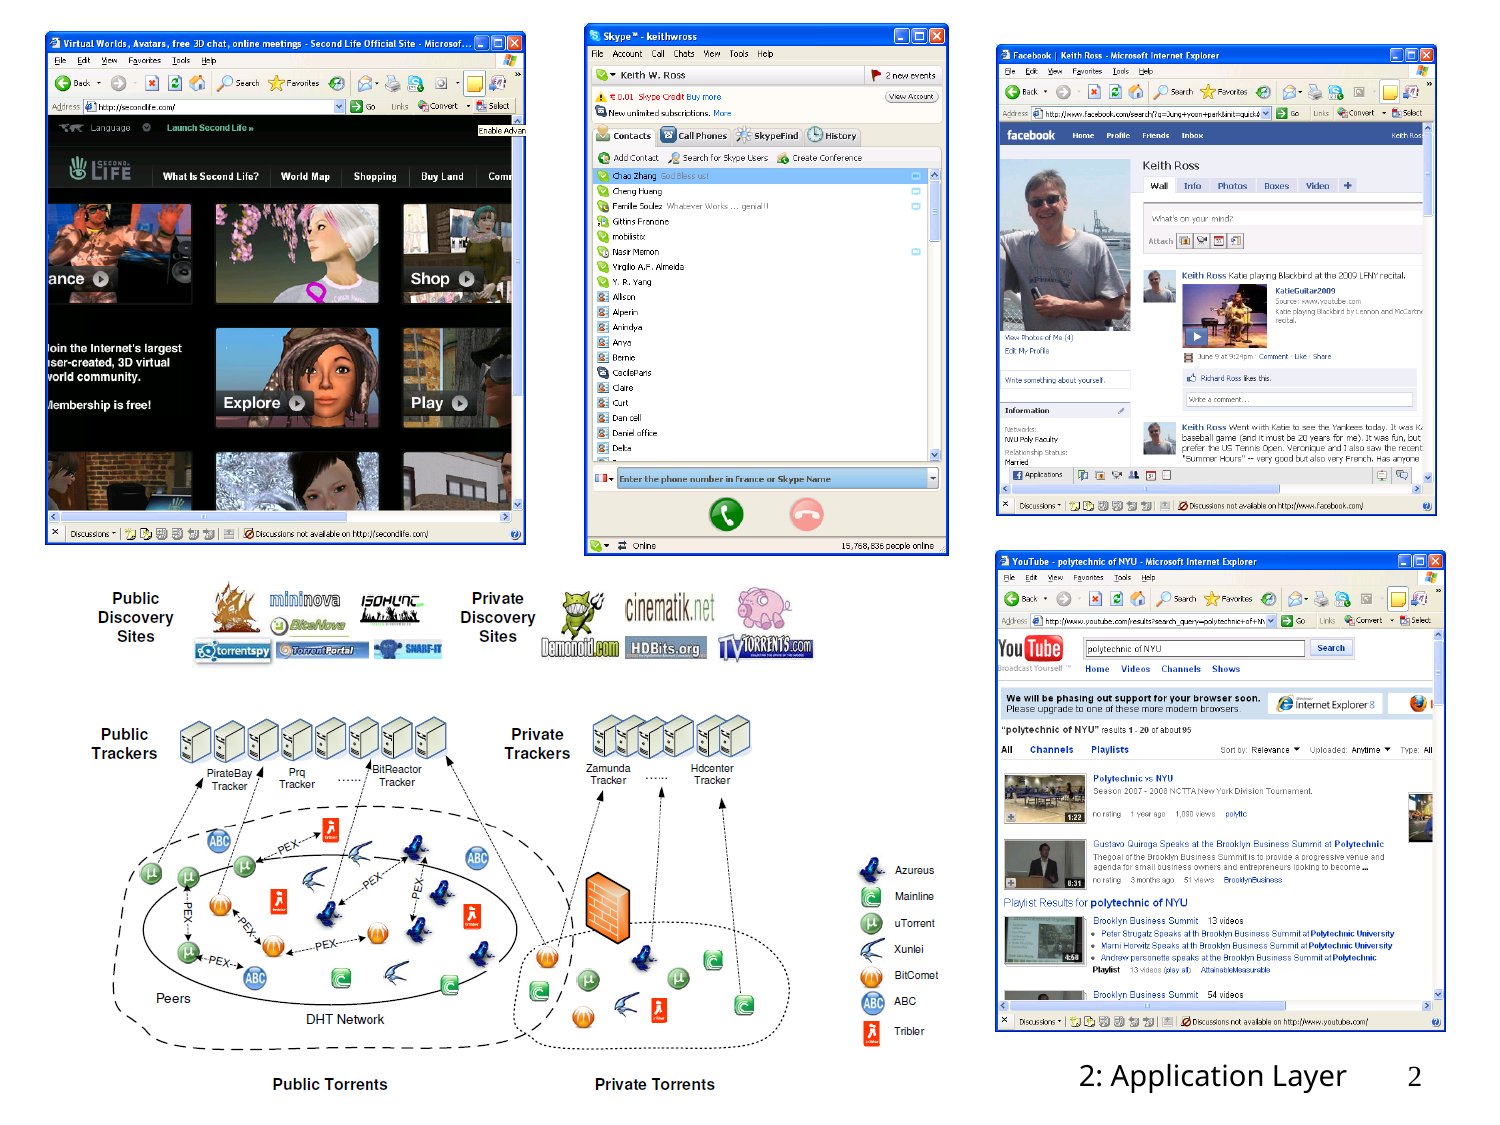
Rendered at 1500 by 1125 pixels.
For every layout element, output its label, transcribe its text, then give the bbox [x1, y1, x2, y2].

picture [82, 23, 949, 1098]
slide_number 2 [1362, 1049, 1438, 1125]
footer 2: Application Layer [887, 1049, 1362, 1125]
picture [996, 44, 1438, 516]
picture [994, 550, 1446, 1033]
picture [45, 31, 526, 546]
